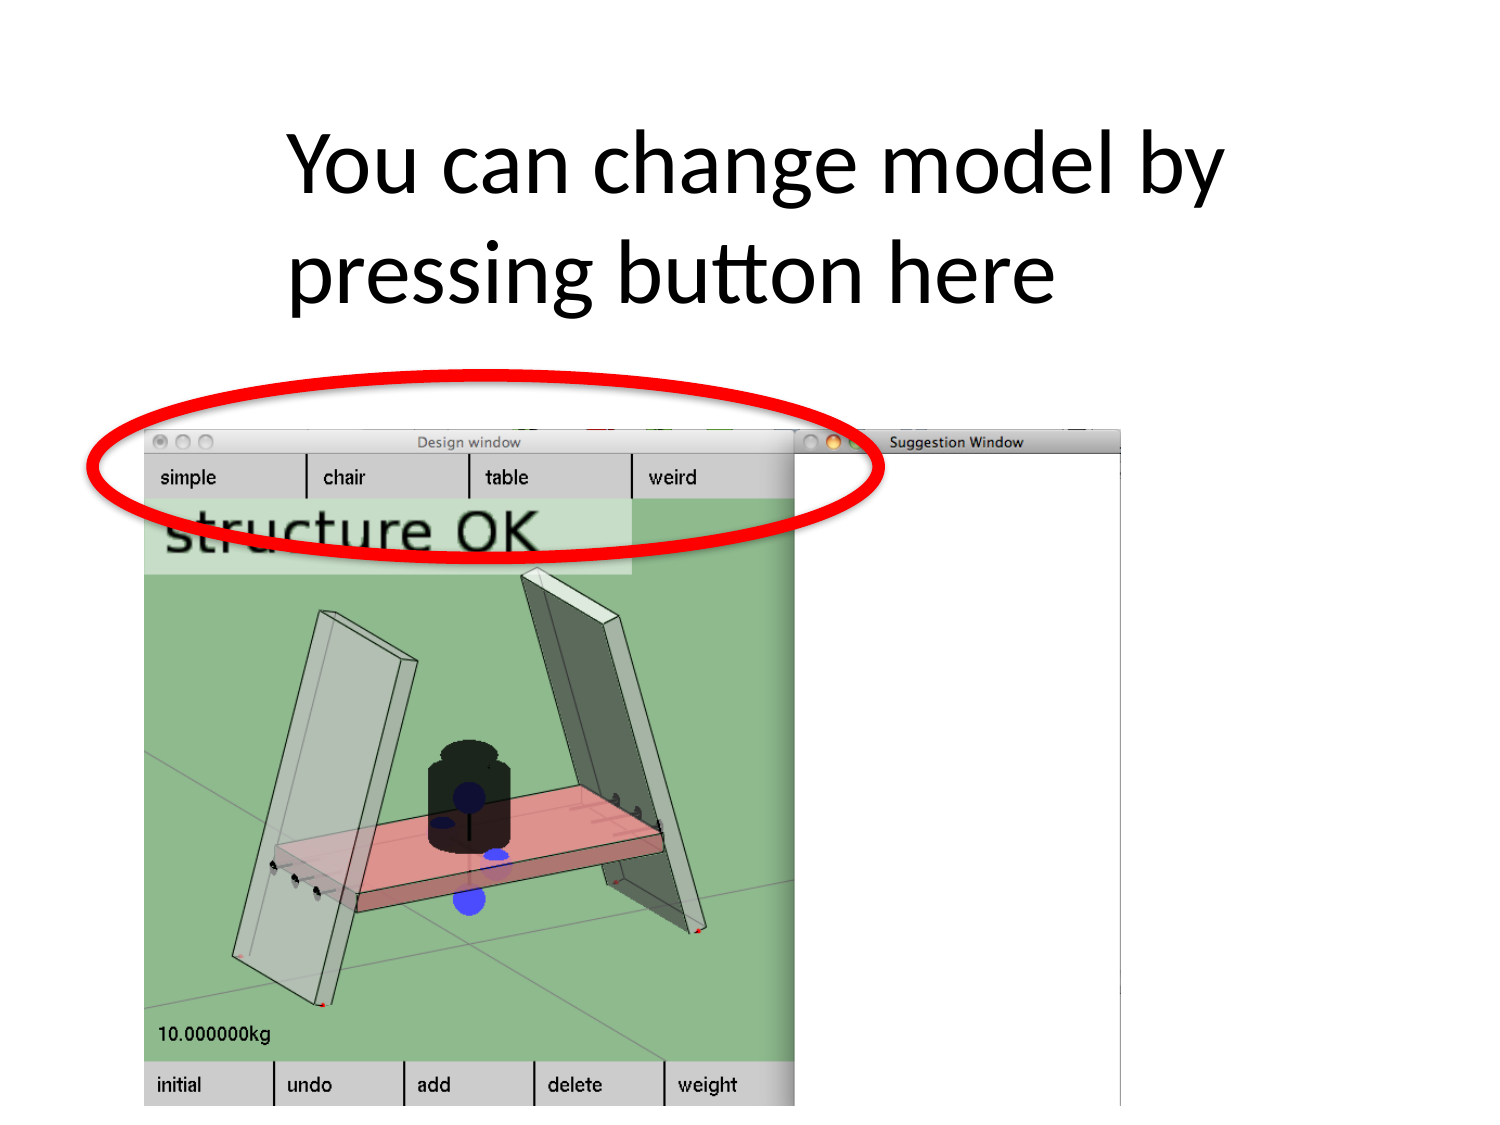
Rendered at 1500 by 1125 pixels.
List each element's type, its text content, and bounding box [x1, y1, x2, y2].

text_box You can change model by pressing button here [271, 94, 1261, 330]
picture [143, 429, 1121, 1106]
text_box [91, 374, 844, 511]
